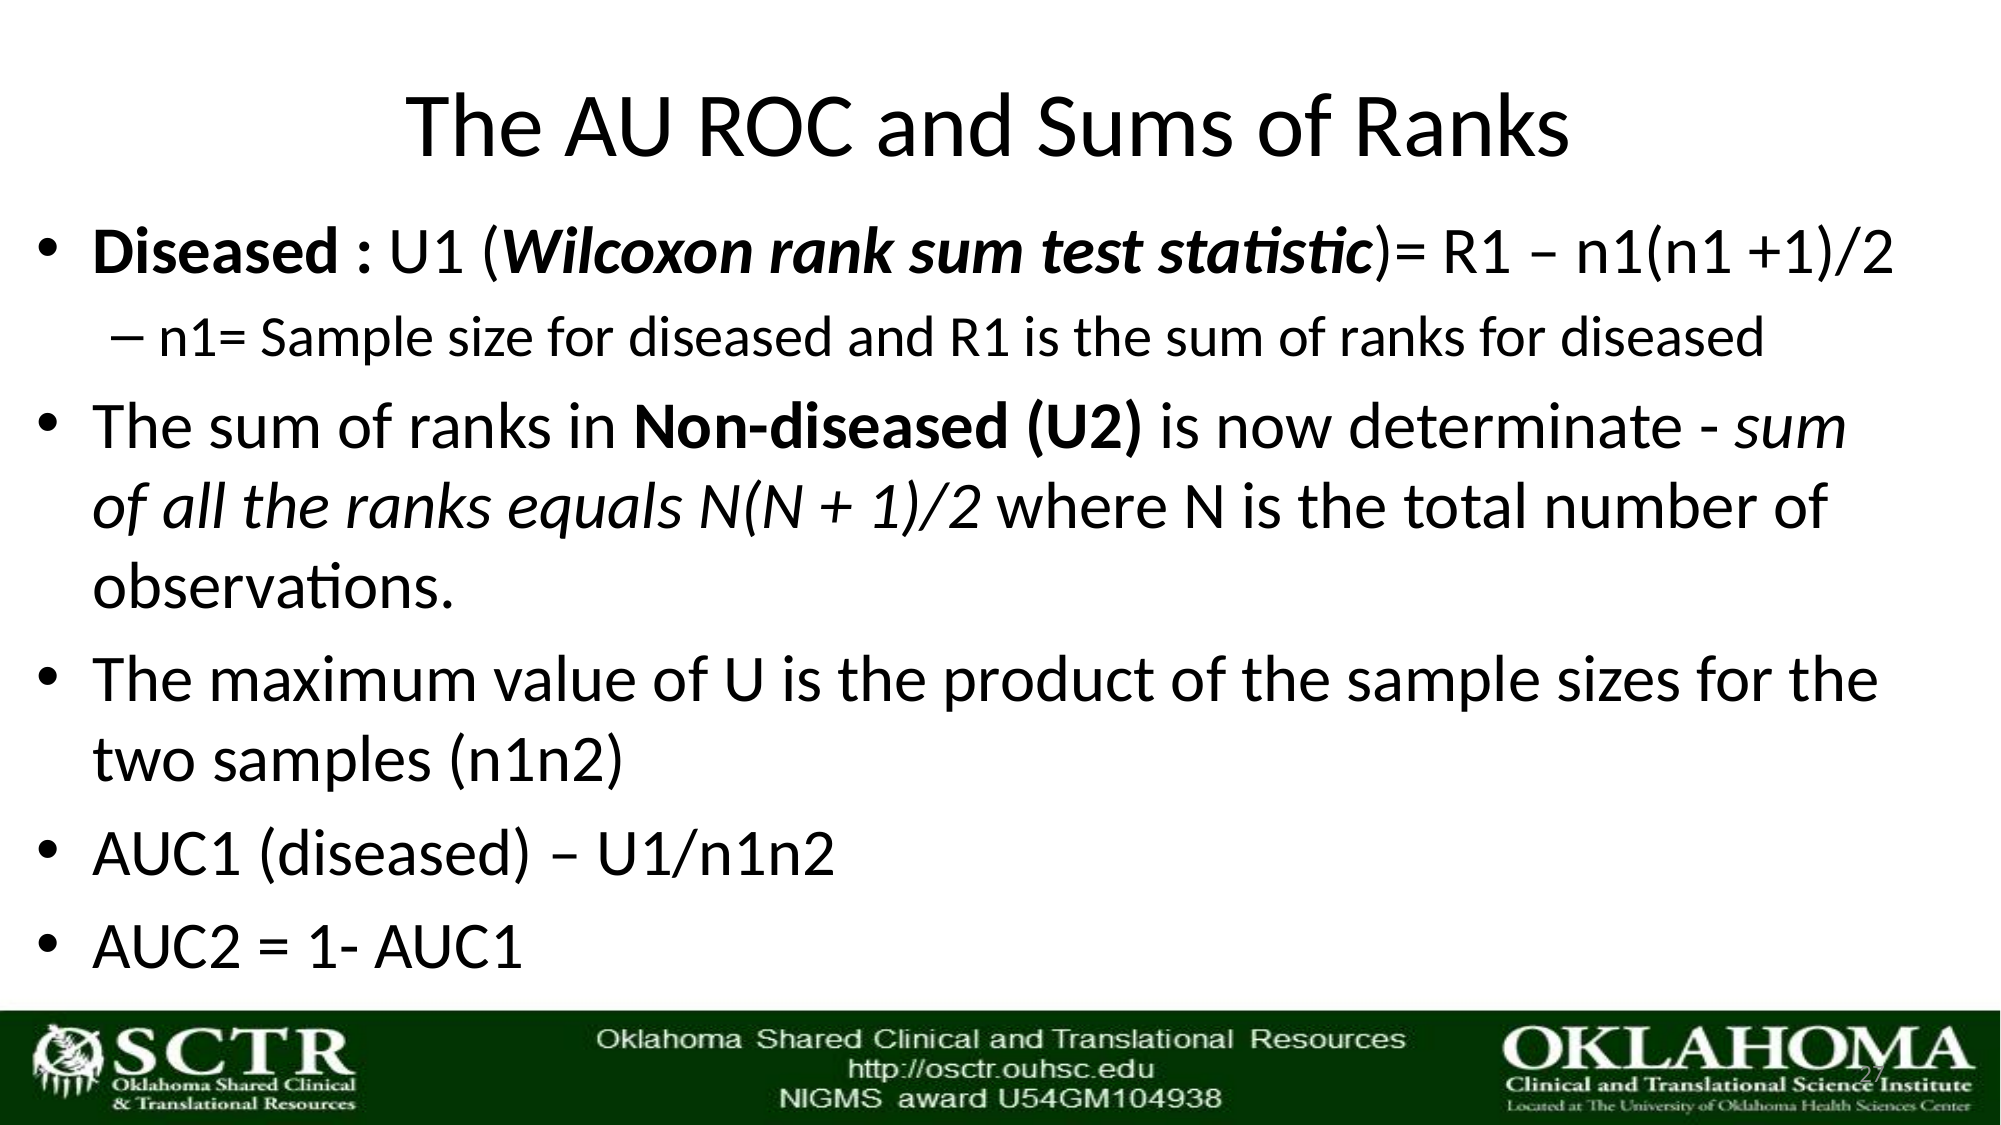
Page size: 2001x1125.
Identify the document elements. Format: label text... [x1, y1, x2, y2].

picture [0, 0, 2001, 1125]
title The AU ROC and Sums of Ranks [99, 45, 1900, 195]
slide_number 27 [1433, 1042, 1900, 1103]
list Diseased : U1 (Wilcoxon rank sum test statistic)= R1 – n1(n1 +1)/2 n1= Sample size for diseased and R1 is the sum of ranks for diseased The sum of ranks in Non-diseased (U2) is now determinate - sum of all the ranks equals N(N + 1)/2 where N is the total number of observations. The maximum value of U is the product of the sample sizes for the two samples (n1n2) AUC1 (diseased) – U1/n1n2 AUC2 = 1- AUC1 [21, 198, 1924, 1005]
